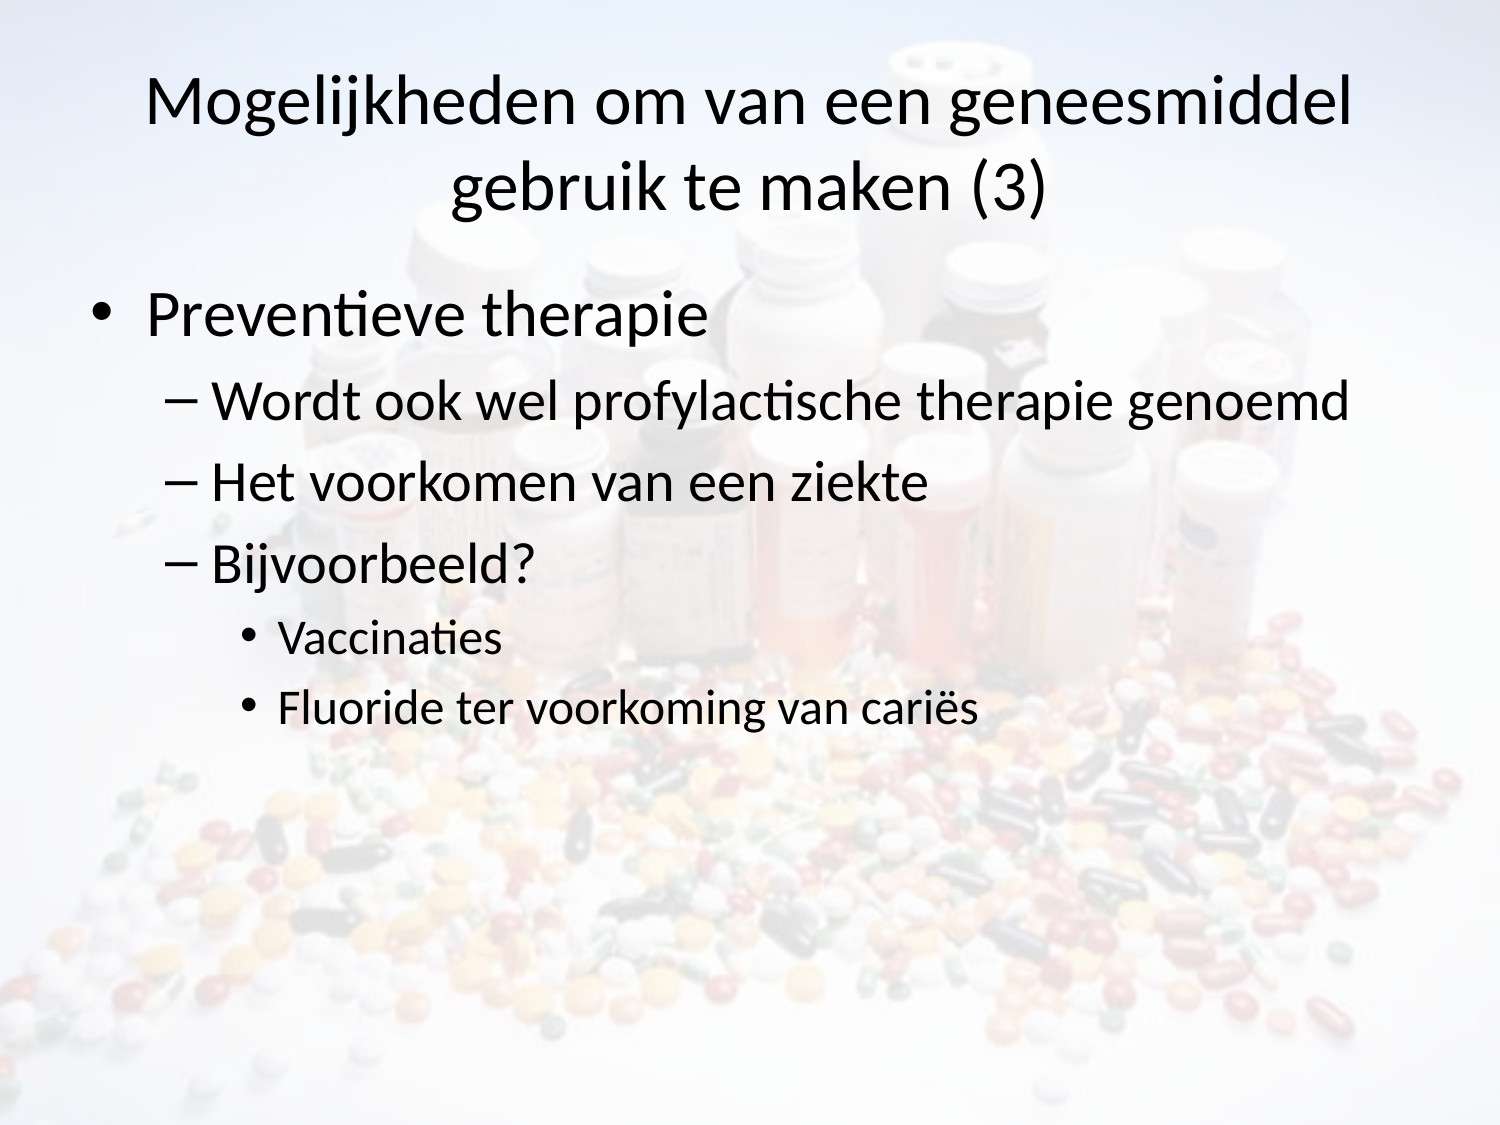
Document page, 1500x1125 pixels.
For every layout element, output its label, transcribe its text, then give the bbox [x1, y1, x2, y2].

title Mogelijkheden om van een geneesmiddel gebruik te maken (3) [75, 45, 1425, 233]
list Preventieve therapie Wordt ook wel profylactische therapie genoemd Het voorkomen van een ziekte Bijvoorbeeld? Vaccinaties Fluoride ter voorkoming van cariës [75, 262, 1425, 1005]
